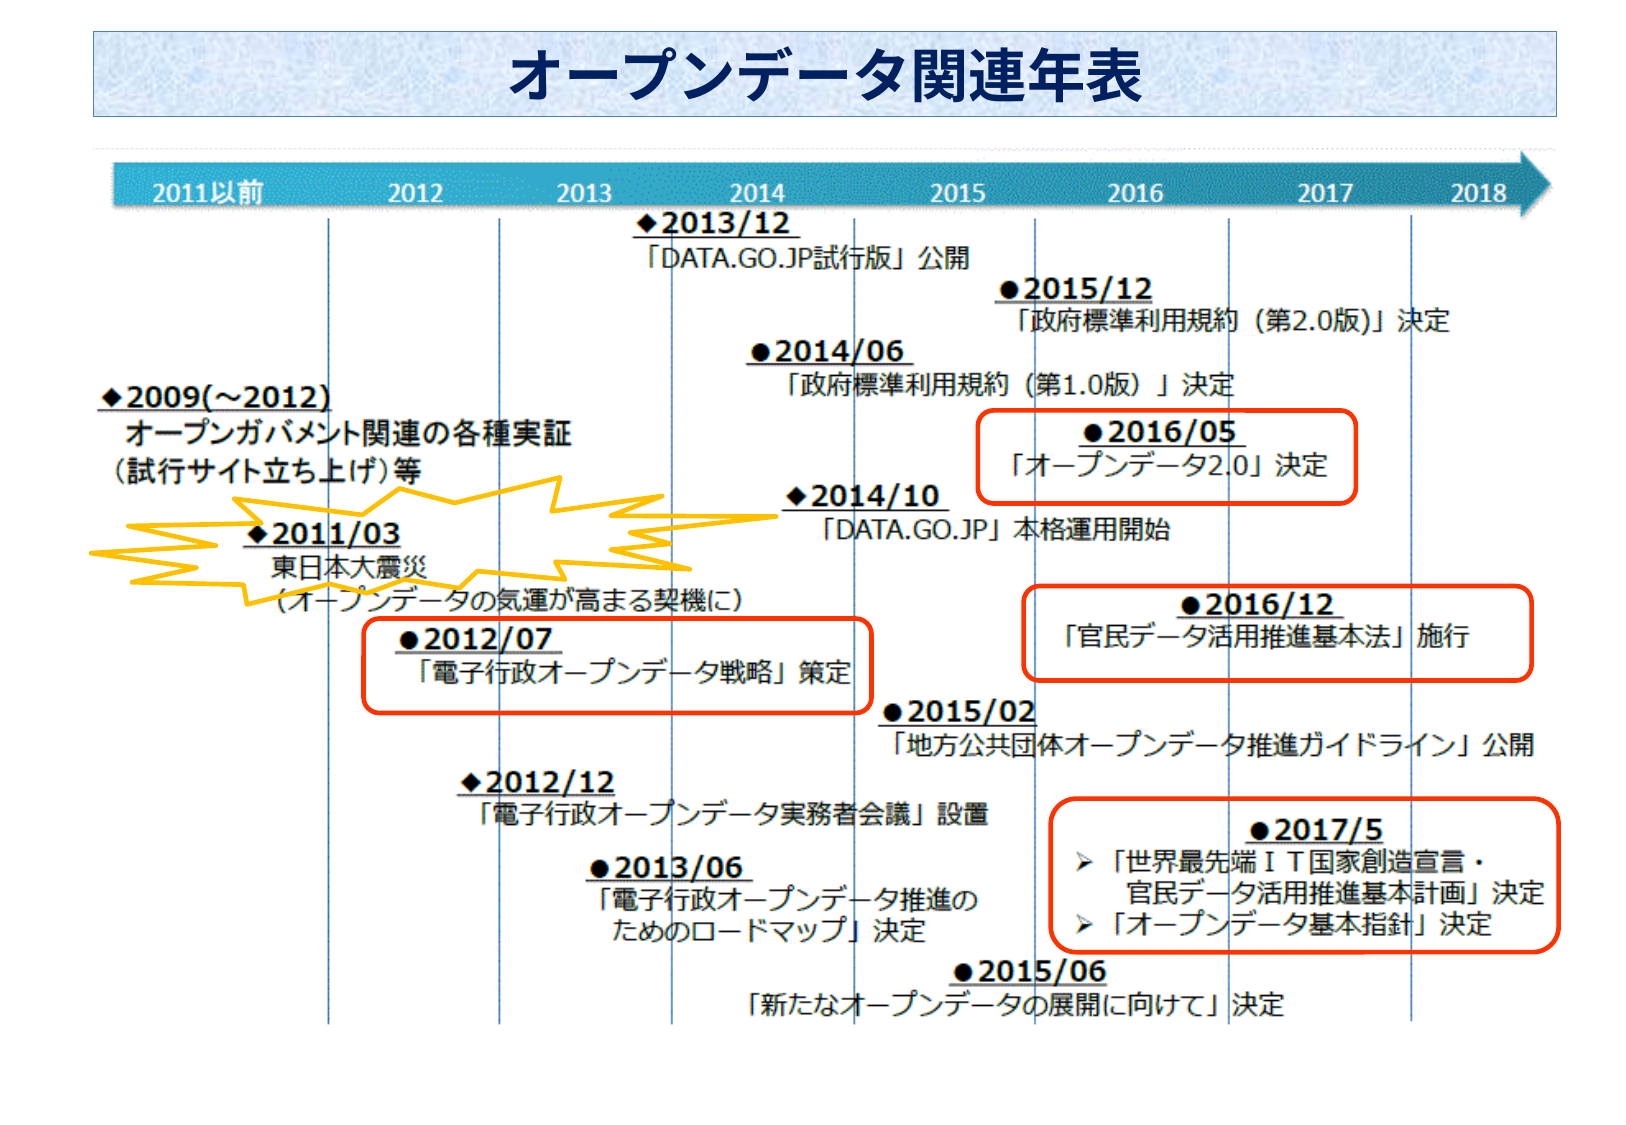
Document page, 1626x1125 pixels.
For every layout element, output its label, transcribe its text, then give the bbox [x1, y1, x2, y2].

picture [93, 148, 1557, 1051]
title オープンデータ関連年表 [93, 31, 1557, 117]
